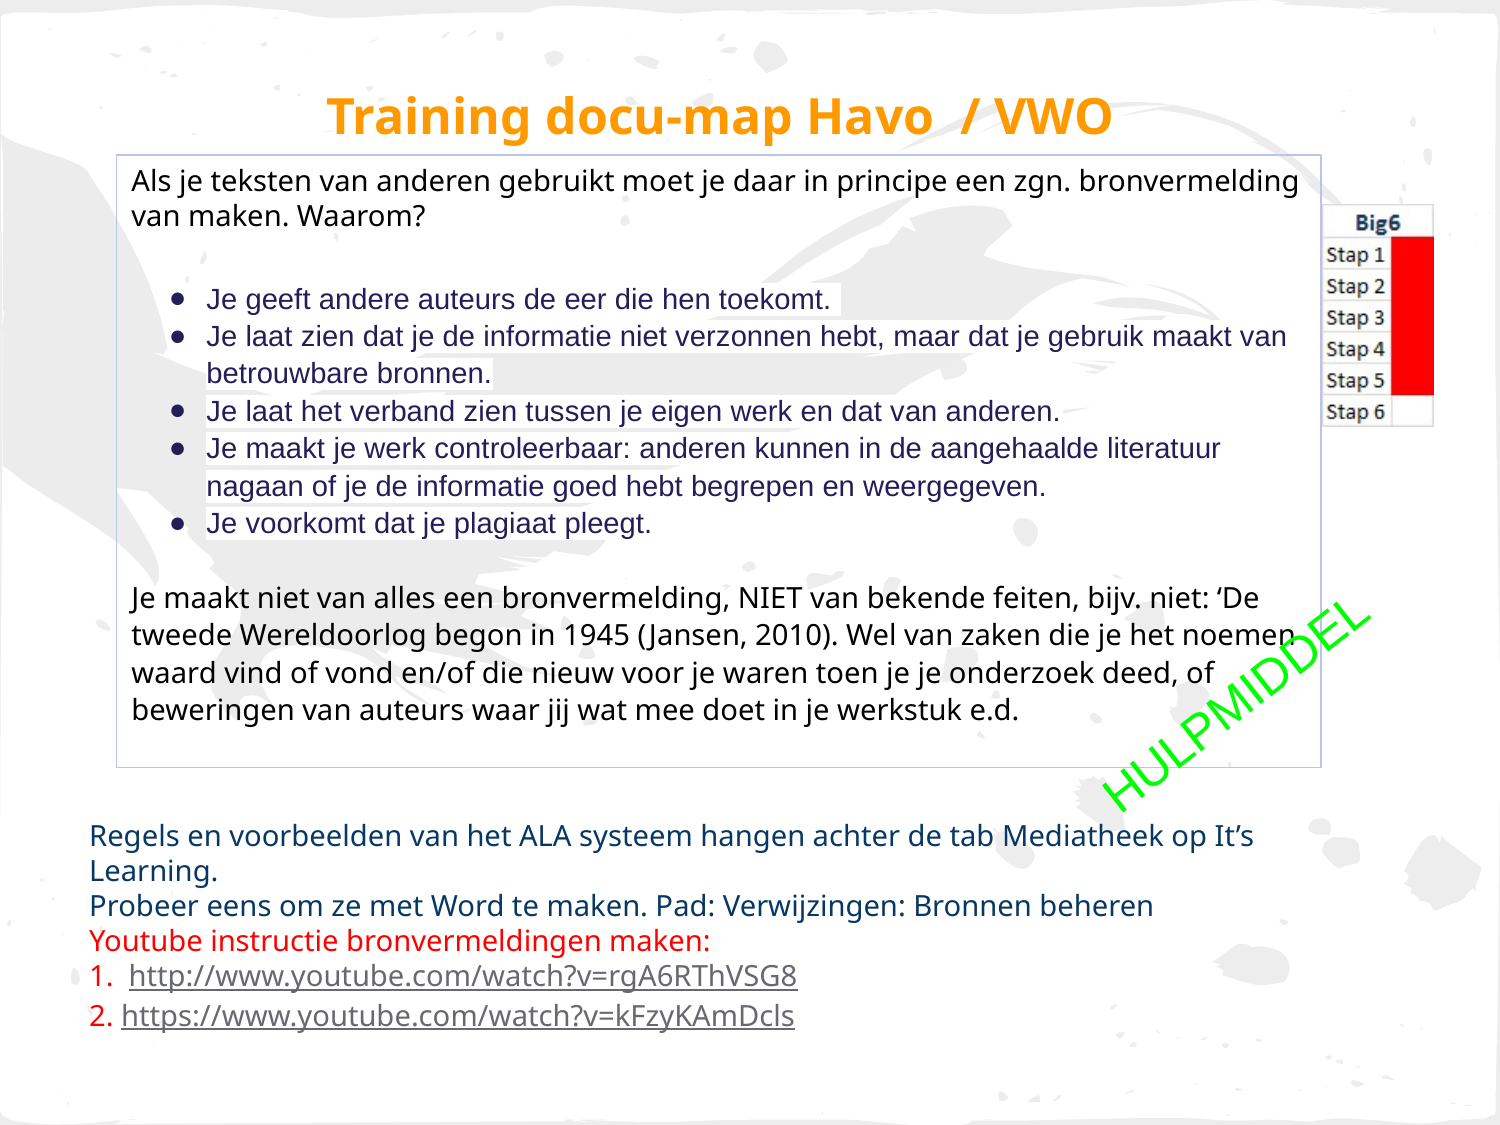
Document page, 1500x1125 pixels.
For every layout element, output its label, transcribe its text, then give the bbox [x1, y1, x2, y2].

text_box Training docu-map Havo / VWO [41, 77, 1400, 181]
list Als je teksten van anderen gebruikt moet je daar in principe een zgn. bronvermelding van maken. Waarom? Je geeft andere auteurs de eer die hen toekomt. Je laat zien dat je de informatie niet verzonnen hebt, maar dat je gebruik maakt van betrouwbare bronnen. Je laat het verband zien tussen je eigen werk en dat van anderen. Je maakt je werk controleerbaar: anderen kunnen in de aangehaalde literatuur nagaan of je de informatie goed hebt begrepen en weergegeven. Je voorkomt dat je plagiaat pleegt. Je maakt niet van alles een bronvermelding, NIET van bekende feiten, bijv. niet: ‘De tweede Wereldoorlog begon in 1945 (Jansen, 2010). Wel van zaken die je het noemen waard vind of vond en/of die nieuw voor je waren toen je je onderzoek deed, of beweringen van auteurs waar jij wat mee doet in je werkstuk e.d. [116, 181, 1322, 768]
text_box Regels en voorbeelden van het ALA systeem hangen achter de tab Mediatheek op It’s Learning. Probeer eens om ze met Word te maken. Pad: Verwijzingen: Bronnen beheren Youtube instructie bronvermeldingen maken: 1. http://www.youtube.com/watch?v=rgA6RThVSG8 2. https://www.youtube.com/watch?v=kFzyKAmDcls [74, 809, 1367, 1010]
picture [1322, 204, 1435, 427]
text_box HULPMIDDEL [1068, 524, 1450, 856]
